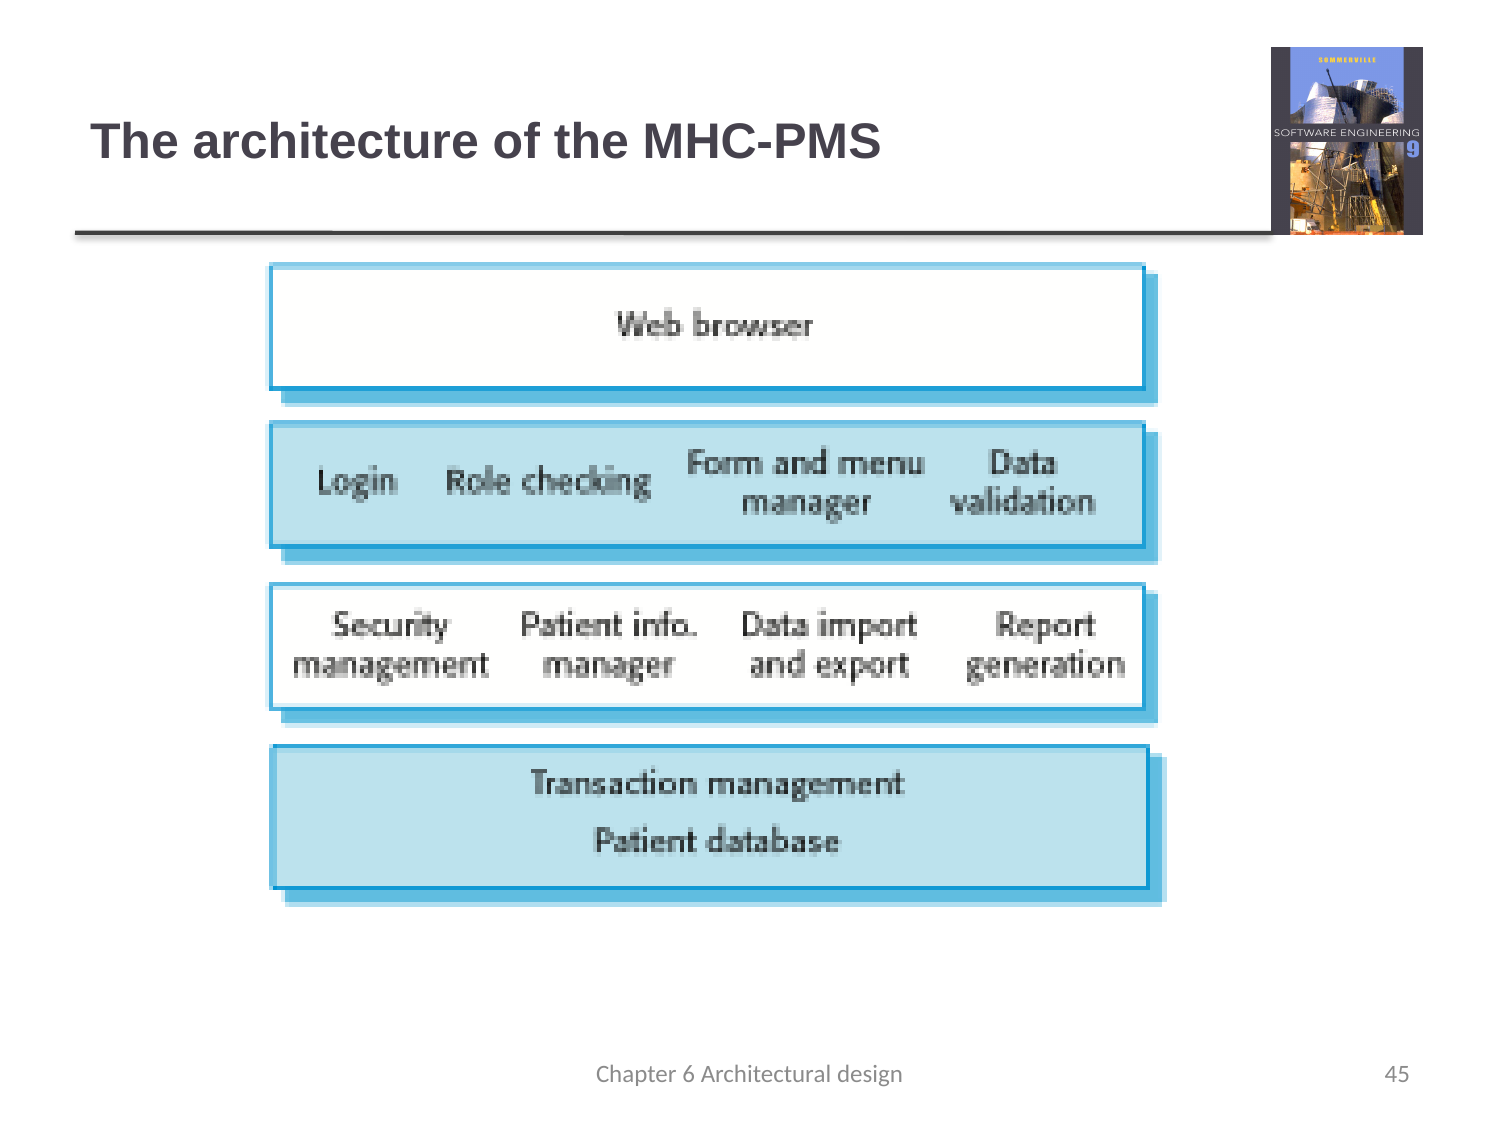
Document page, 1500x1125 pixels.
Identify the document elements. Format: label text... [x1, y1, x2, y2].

picture [1272, 47, 1423, 235]
footer Chapter 6 Architectural design [512, 1042, 988, 1103]
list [130, 262, 1302, 907]
title The architecture of the MHC-PMS [74, 44, 1272, 233]
slide_number 45 [1074, 1042, 1425, 1103]
